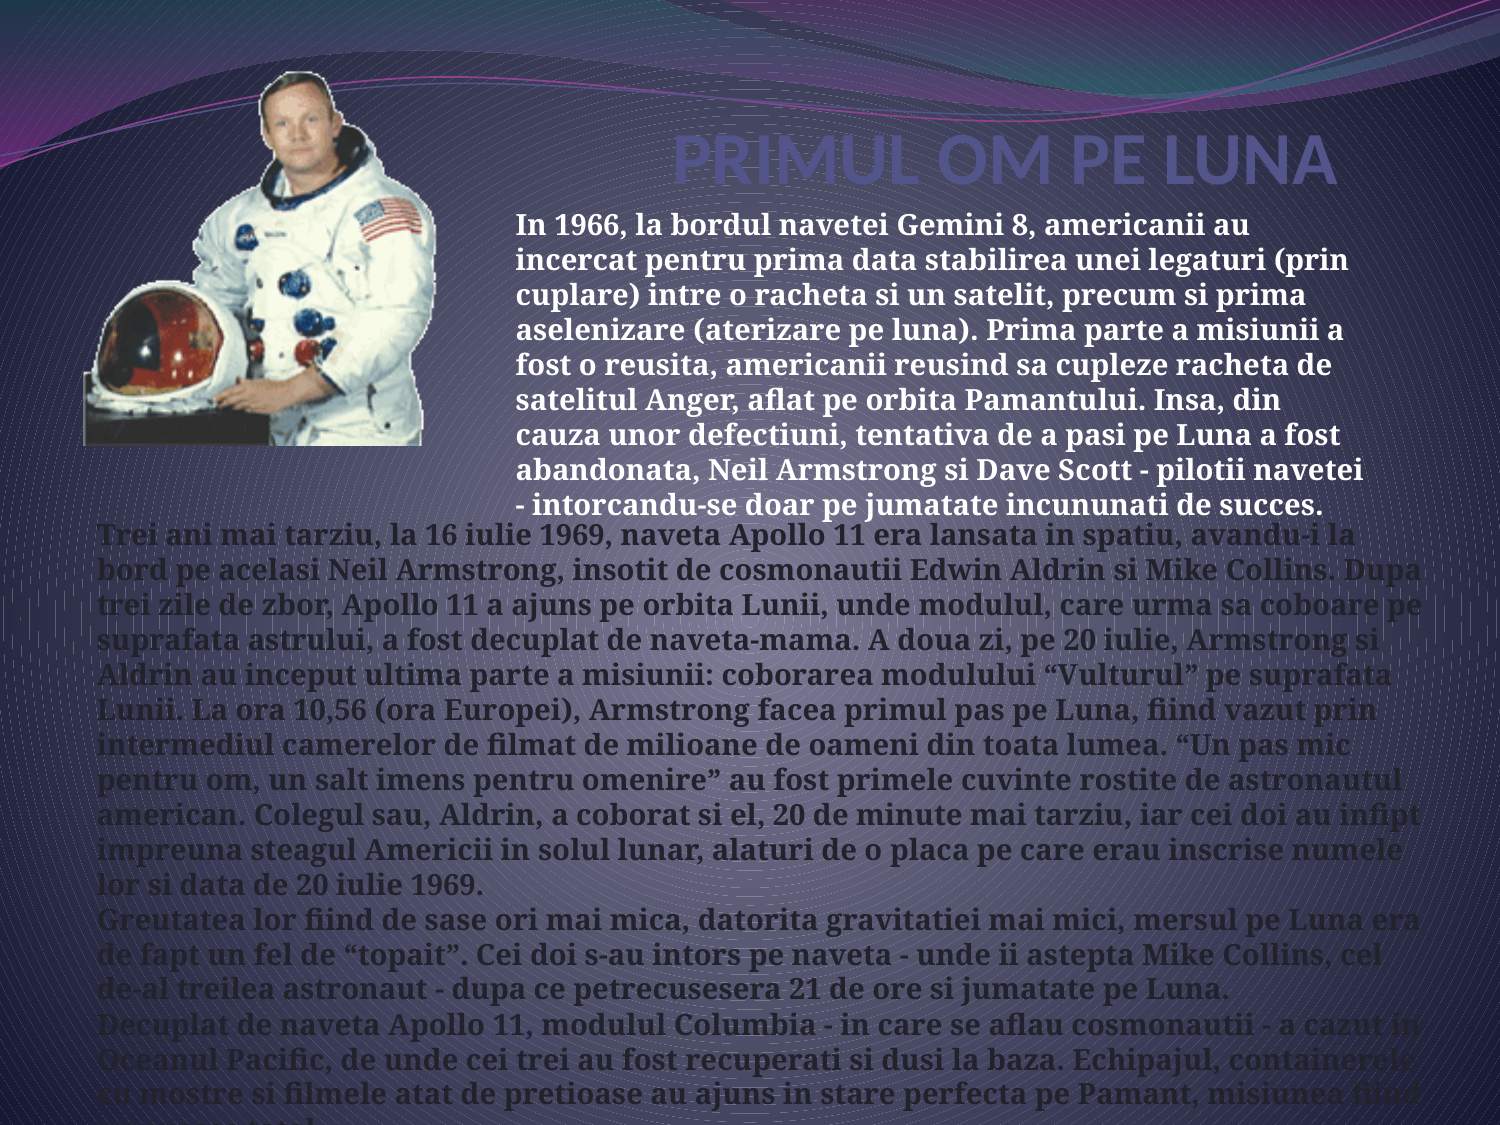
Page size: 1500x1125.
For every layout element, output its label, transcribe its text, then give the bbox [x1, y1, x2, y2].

picture [81, 58, 458, 446]
text_box Trei ani mai tarziu, la 16 iulie 1969, naveta Apollo 11 era lansata in spatiu, avandu-i la bord pe acelasi Neil Armstrong, insotit de cosmonautii Edwin Aldrin si Mike Collins. Dupa trei zile de zbor, Apollo 11 a ajuns pe orbita Lunii, unde modulul, care urma sa coboare pe suprafata astrului, a fost decuplat de naveta-mama. A doua zi, pe 20 iulie, Armstrong si Aldrin au inceput ultima parte a misiunii: coborarea modulului “Vulturul” pe suprafata Lunii. La ora 10,56 (ora Europei), Armstrong facea primul pas pe Luna, fiind vazut prin intermediul camerelor de filmat de milioane de oameni din toata lumea. “Un pas mic pentru om, un salt imens pentru omenire” au fost primele cuvinte rostite de astronautul american. Colegul sau, Aldrin, a coborat si el, 20 de minute mai tarziu, iar cei doi au infipt impreuna steagul Americii in solul lunar, alaturi de o placa pe care erau inscrise numele lor si data de 20 iulie 1969. Greutatea lor fiind de sase ori mai mica, datorita gravitatiei mai mici, mersul pe Luna era de fapt un fel de “topait”. Cei doi s-au intors pe naveta - unde ii astepta Mike Collins, cel de-al treilea astronaut - dupa ce petrecusesera 21 de ore si jumatate pe Luna. Decuplat de naveta Apollo 11, modulul Columbia - in care se aflau cosmonautii - a cazut in Oceanul Pacific, de unde cei trei au fost recuperati si dusi la baza. Echipajul, containerele cu mostre si filmele atat de pretioase au ajuns in stare perfecta pe Pamant, misiunea fiind un succes total. [82, 509, 1442, 1125]
subtitle In 1966, la bordul navetei Gemini 8, americanii au incercat pentru prima data stabilirea unei legaturi (prin cuplare) intre o racheta si un satelit, precum si prima aselenizare (aterizare pe luna). Prima parte a misiunii a fost o reusita, americanii reusind sa cupleze racheta de satelitul Anger, aflat pe orbita Pamantului. Insa, din cauza unor defectiuni, tentativa de a pasi pe Luna a fost abandonata, Neil Armstrong si Dave Scott - pilotii navetei - intorcandu-se doar pe jumatate incununati de succes. [515, 198, 1377, 493]
title PRIMUL OM PE LUNA [70, 46, 1359, 200]
